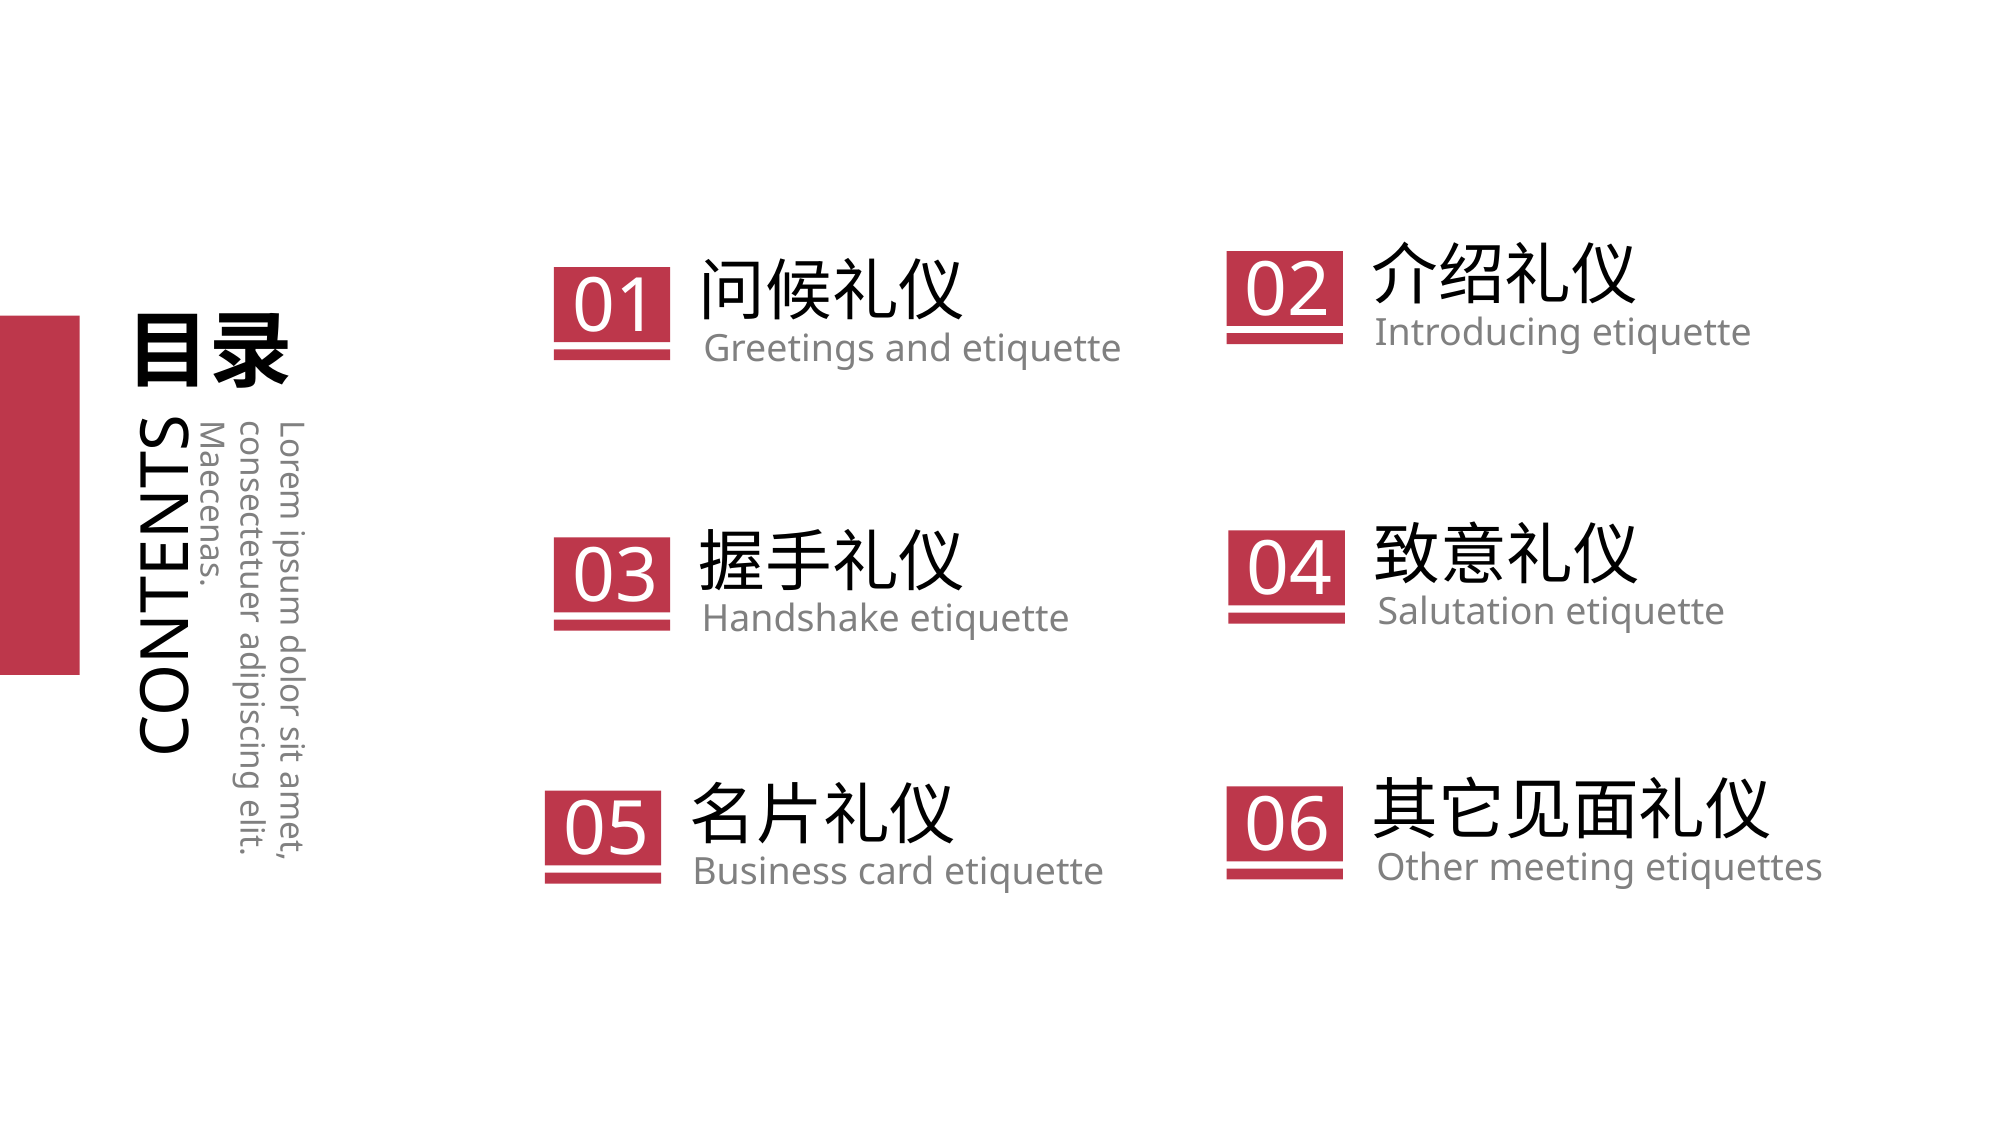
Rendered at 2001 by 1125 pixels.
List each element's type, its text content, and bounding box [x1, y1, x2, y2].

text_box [553, 240, 1144, 377]
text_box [1228, 504, 1747, 641]
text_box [1226, 224, 1773, 361]
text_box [1226, 759, 1845, 897]
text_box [553, 511, 1090, 648]
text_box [544, 764, 1124, 901]
text_box [0, 314, 81, 676]
text_box Lorem ipsum dolor sit amet, consectetuer adipiscing elit. Maecenas. [186, 405, 322, 1019]
text_box 目录 [111, 289, 309, 405]
text_box CONTENTS [114, 400, 209, 772]
